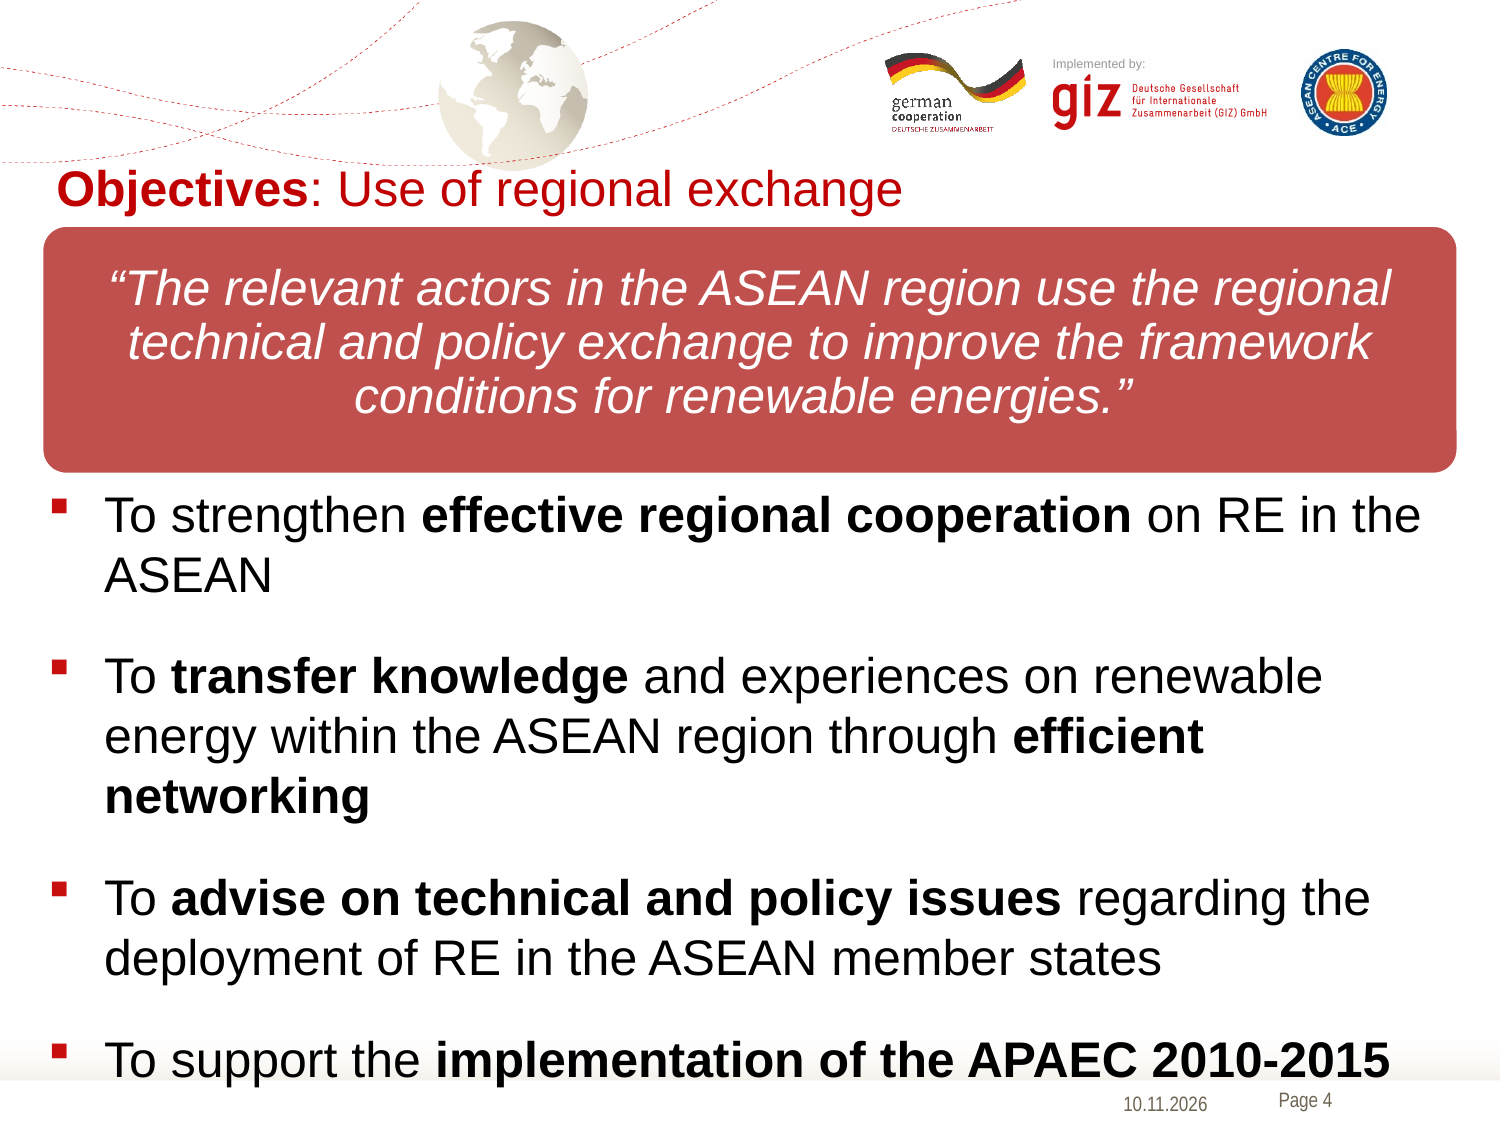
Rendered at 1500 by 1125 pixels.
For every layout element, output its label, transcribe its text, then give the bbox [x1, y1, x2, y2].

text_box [41, 224, 1459, 476]
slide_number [1108, 1082, 1322, 1125]
picture [0, 959, 1500, 1081]
list To strengthen effective regional cooperation on RE in the ASEAN To transfer knowledge and experiences on renewable energy within the ASEAN region through efficient networking To advise on technical and policy issues regarding the deployment of RE in the ASEAN member states To support the implementation of the APAEC 2010-2015 [32, 474, 1493, 988]
picture [0, 0, 1500, 184]
text_box Objectives: Use of regional exchange [41, 148, 1410, 223]
